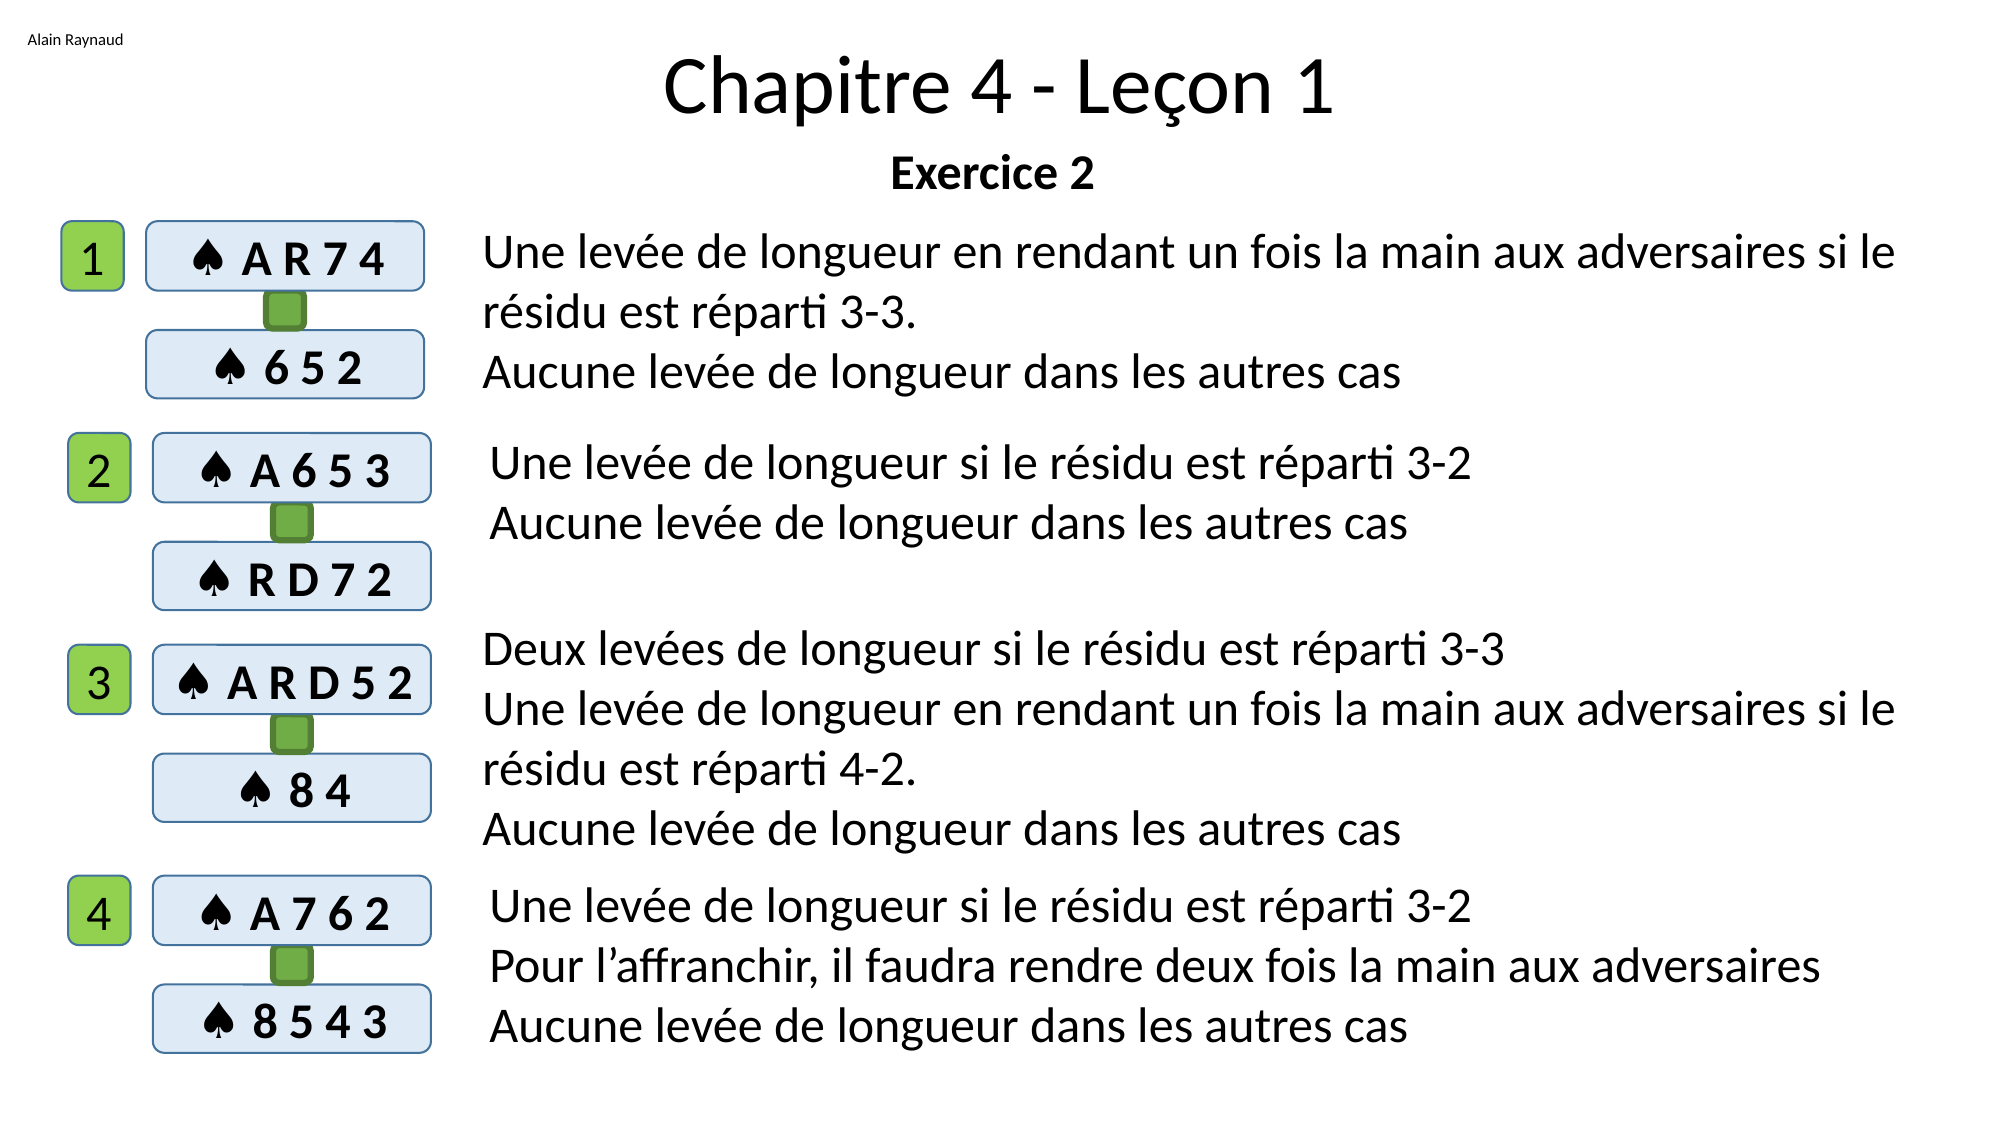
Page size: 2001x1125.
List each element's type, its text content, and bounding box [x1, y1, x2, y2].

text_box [152, 432, 431, 611]
text_box 1 [60, 220, 125, 292]
text_box Une levée de longueur si le résidu est réparti 3-2 Pour l’affranchir, il faudra rendre deux fois la main aux adversaires Aucune levée de longueur dans les autres cas [474, 865, 1932, 1060]
text_box 4 [67, 874, 132, 947]
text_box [152, 644, 431, 822]
text_box Une levée de longueur si le résidu est réparti 3-2 Aucune levée de longueur dans les autres cas [474, 422, 1932, 558]
title Chapitre 4 - Leçon 1 [249, 38, 1750, 139]
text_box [146, 221, 425, 399]
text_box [152, 875, 431, 1053]
text_box Alain Raynaud [12, 21, 147, 57]
subtitle Exercice 2 [37, 139, 1948, 1088]
text_box 2 [67, 431, 132, 504]
text_box Deux levées de longueur si le résidu est réparti 3-3 Une levée de longueur en rendant un fois la main aux adversaires si le résidu est réparti 4-2. Aucune levée de longueur dans les autres cas [467, 607, 1925, 863]
text_box Une levée de longueur en rendant un fois la main aux adversaires si le résidu est réparti 3-3. Aucune levée de longueur dans les autres cas [467, 210, 1925, 406]
text_box 3 [67, 643, 132, 716]
